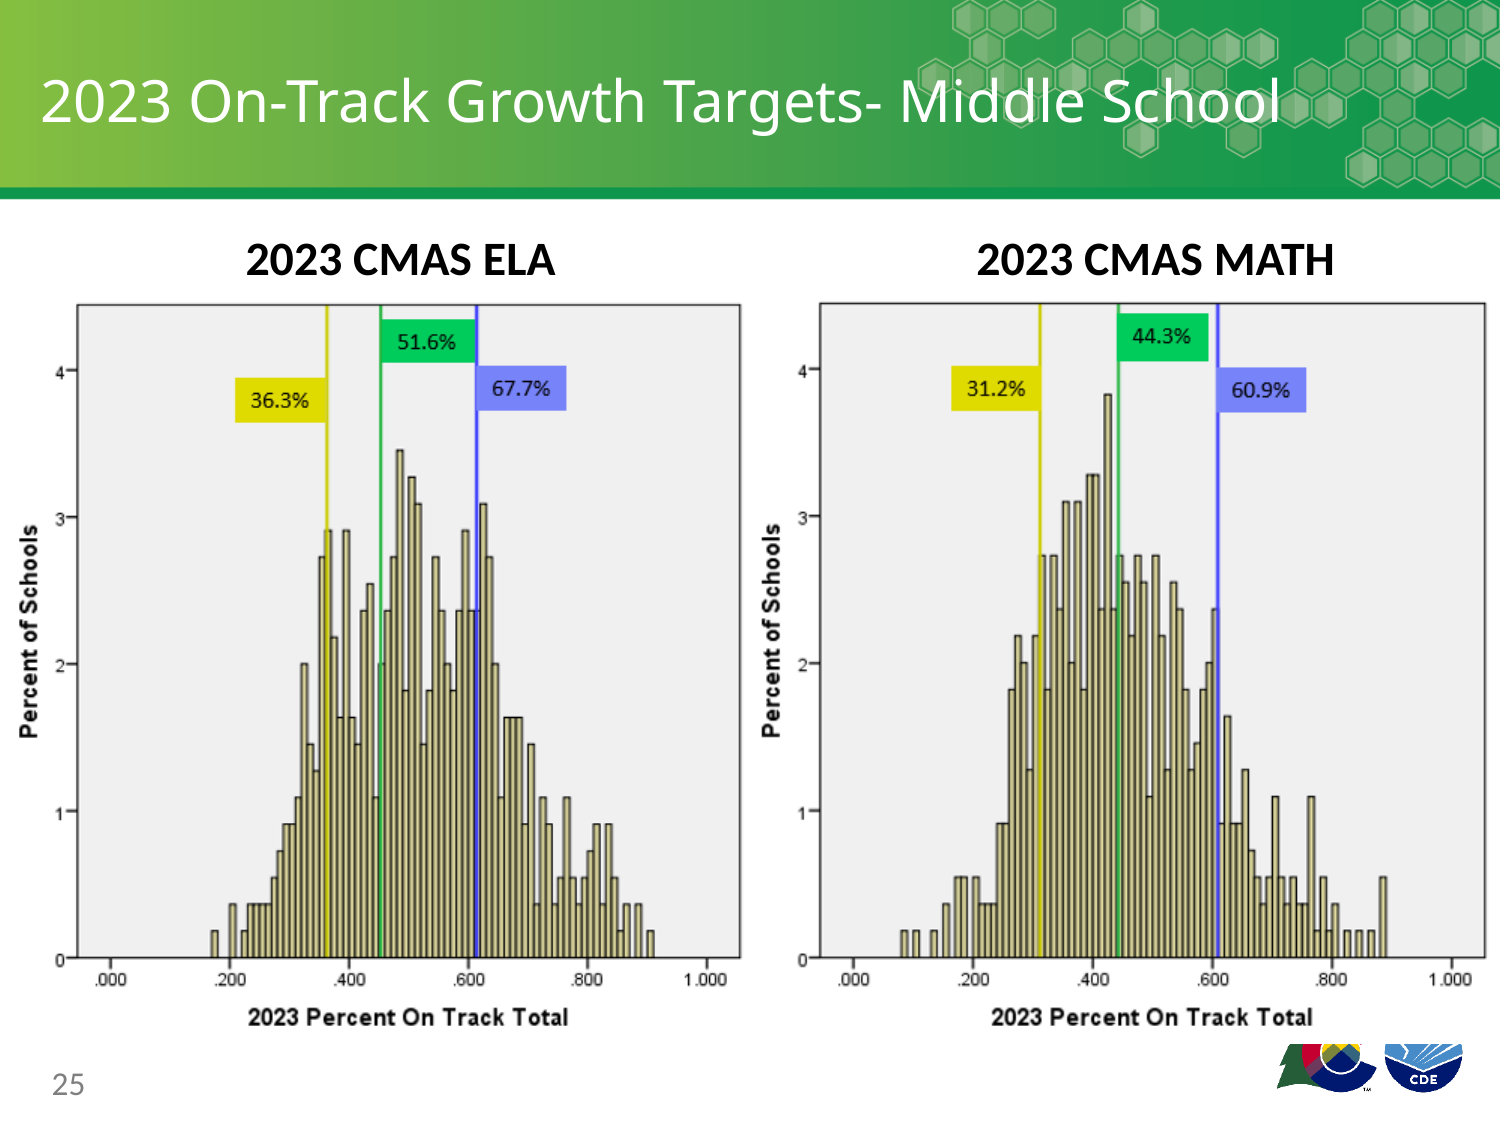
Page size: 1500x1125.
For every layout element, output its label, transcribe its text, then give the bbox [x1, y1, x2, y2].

text_box 2023 CMAS MATH [961, 212, 1372, 299]
text_box 2023 CMAS ELA [230, 212, 641, 299]
picture [0, 300, 1490, 1093]
picture [0, 0, 1500, 200]
title 2023 On-Track Growth Targets- Middle School [40, 41, 1419, 166]
slide_number 25 [36, 1054, 375, 1115]
